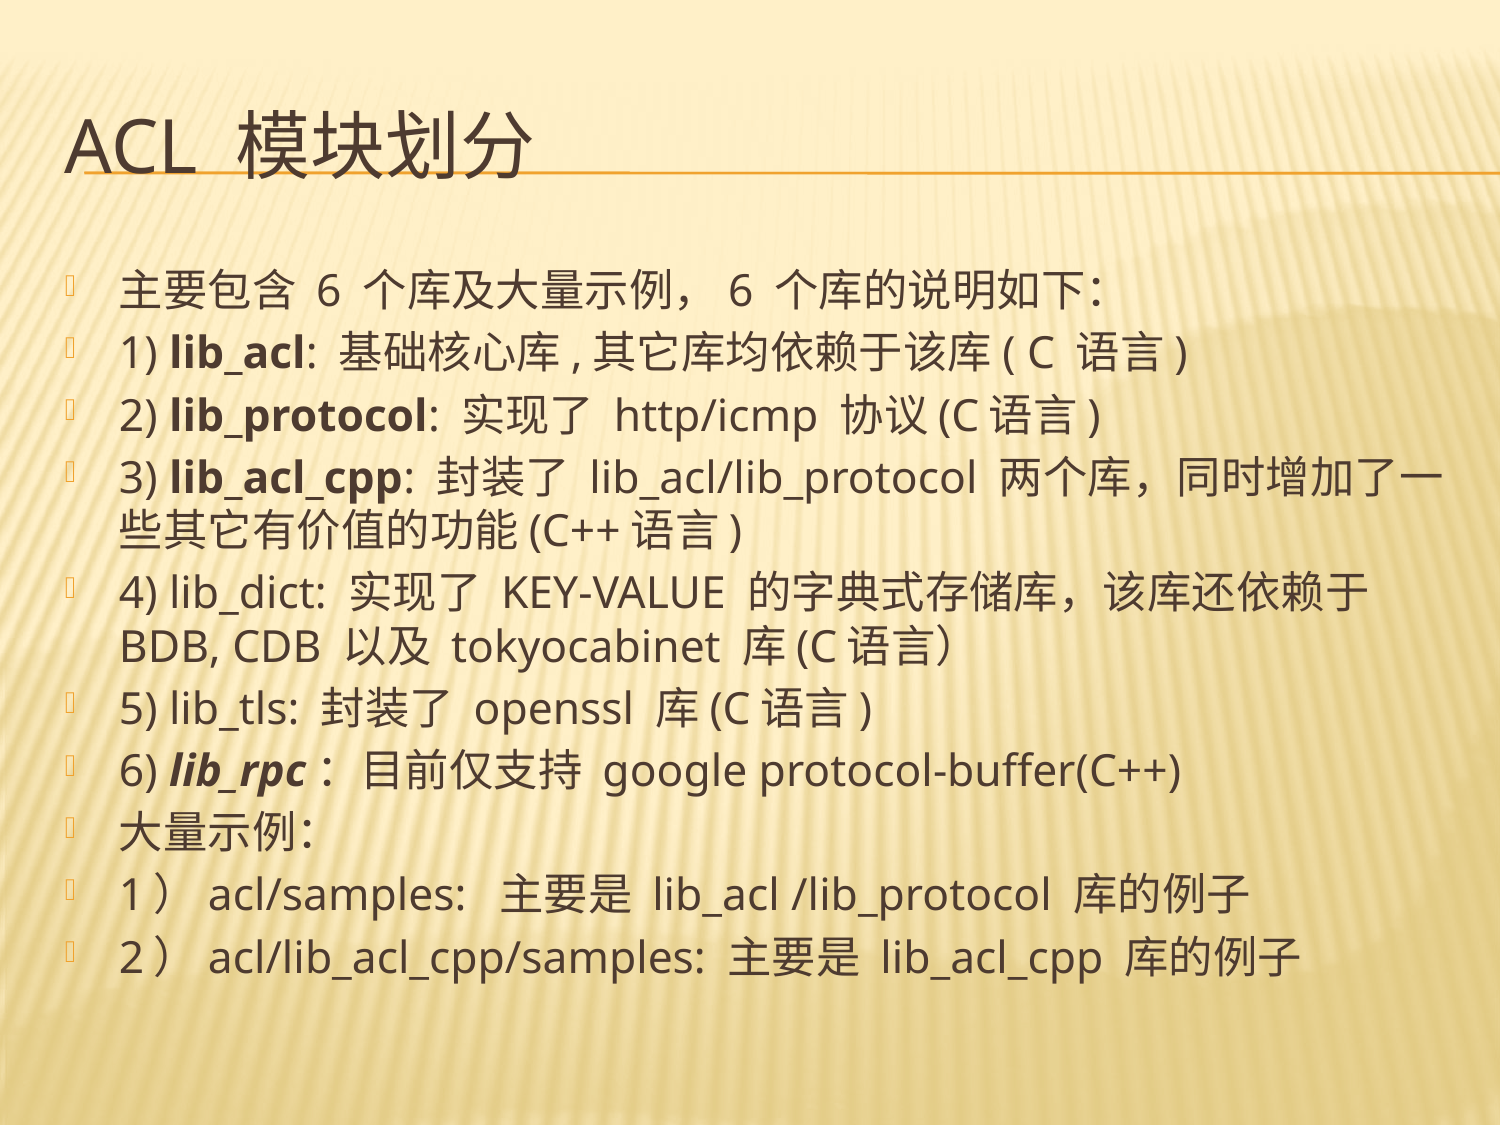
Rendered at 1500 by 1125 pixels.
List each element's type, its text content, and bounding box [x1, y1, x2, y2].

list 主要包含 6 个库及大量示例，6 个库的说明如下： 1) lib_acl: 基础核心库,其它库均依赖于该库( C 语言) 2) lib_protocol: 实现了 http/icmp 协议(C语言) 3) lib_acl_cpp: 封装了 lib_acl/lib_protocol 两个库，同时增加了一些其它有价值的功能(C++语言) 4) lib_dict: 实现了 KEY-VALUE 的字典式存储库，该库还依赖于 BDB, CDB 以及 tokyocabinet 库(C语言） 5) lib_tls: 封装了 openssl 库(C语言) 6) lib_rpc：目前仅支持 google protocol-buffer(C++) 大量示例： 1）acl/samples: 主要是 lib_acl /lib_protocol 库的例子 2）acl/lib_acl_cpp/samples: 主要是 lib_acl_cpp 库的例子 [50, 254, 1475, 998]
title ACL 模块划分 [50, 75, 1475, 213]
